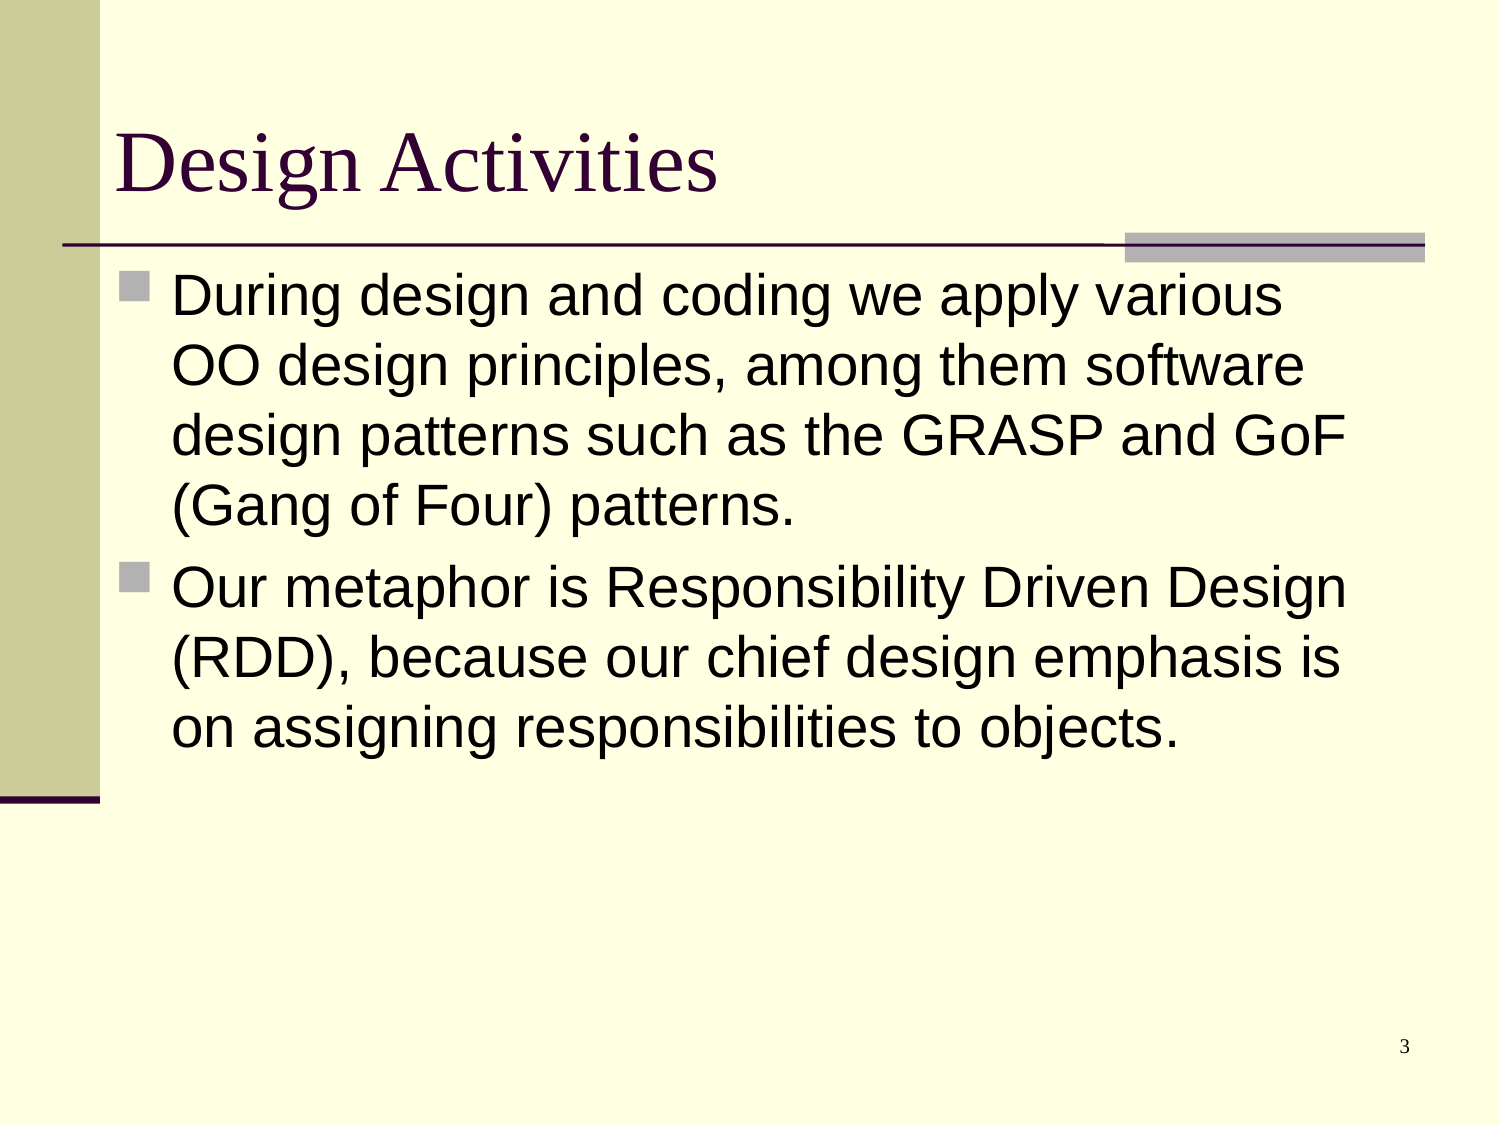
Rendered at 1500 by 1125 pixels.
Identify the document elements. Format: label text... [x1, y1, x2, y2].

title Design Activities [99, 62, 1376, 249]
list During design and coding we apply various OO design principles, among them software design patterns such as the GRASP and GoF (Gang of Four) patterns. Our metaphor is Responsibility Driven Design (RDD), because our chief design emphasis is on assigning responsibilities to objects. [99, 249, 1376, 994]
slide_number 3 [1112, 1024, 1426, 1101]
